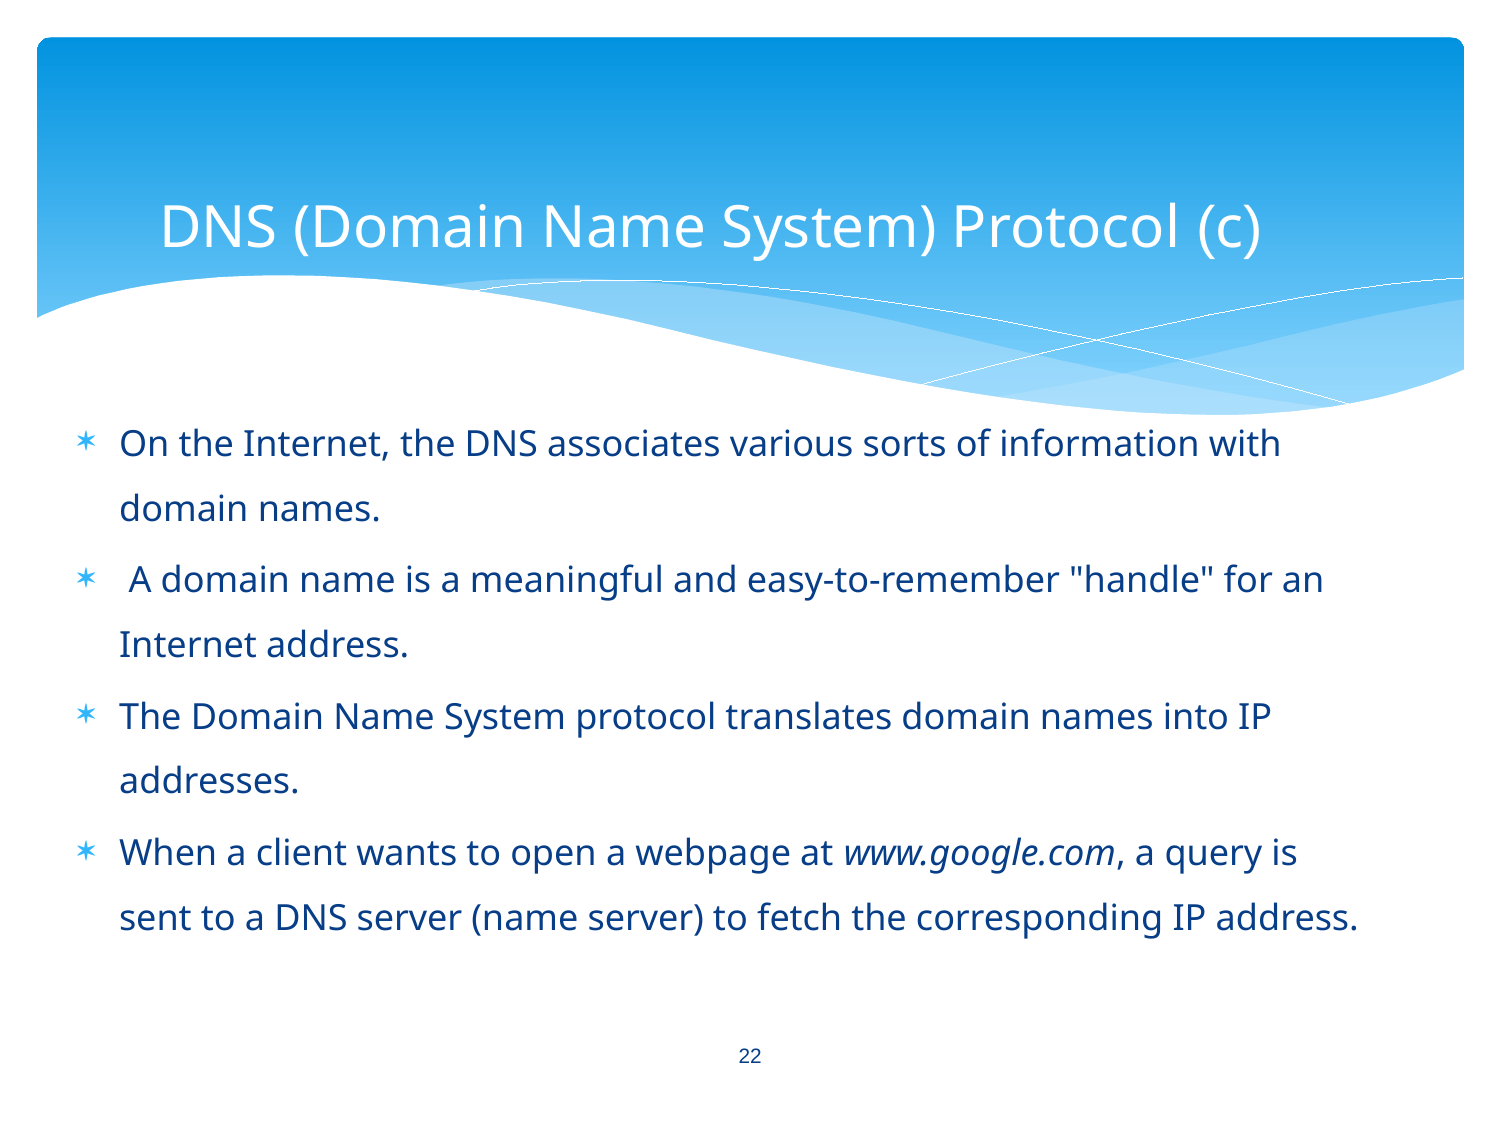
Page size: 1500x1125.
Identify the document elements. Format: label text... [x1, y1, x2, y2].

list On the Internet, the DNS associates various sorts of information with domain names. A domain name is a meaningful and easy-to-remember "handle" for an Internet address. The Domain Name System protocol translates domain names into IP addresses. When a client wants to open a webpage at www.google.com, a query is sent to a DNS server (name server) to fetch the corresponding IP address. [62, 391, 1390, 1013]
title (c) DNS (Domain Name System) Protocol [87, 149, 1335, 298]
slide_number 22 [654, 1025, 846, 1086]
